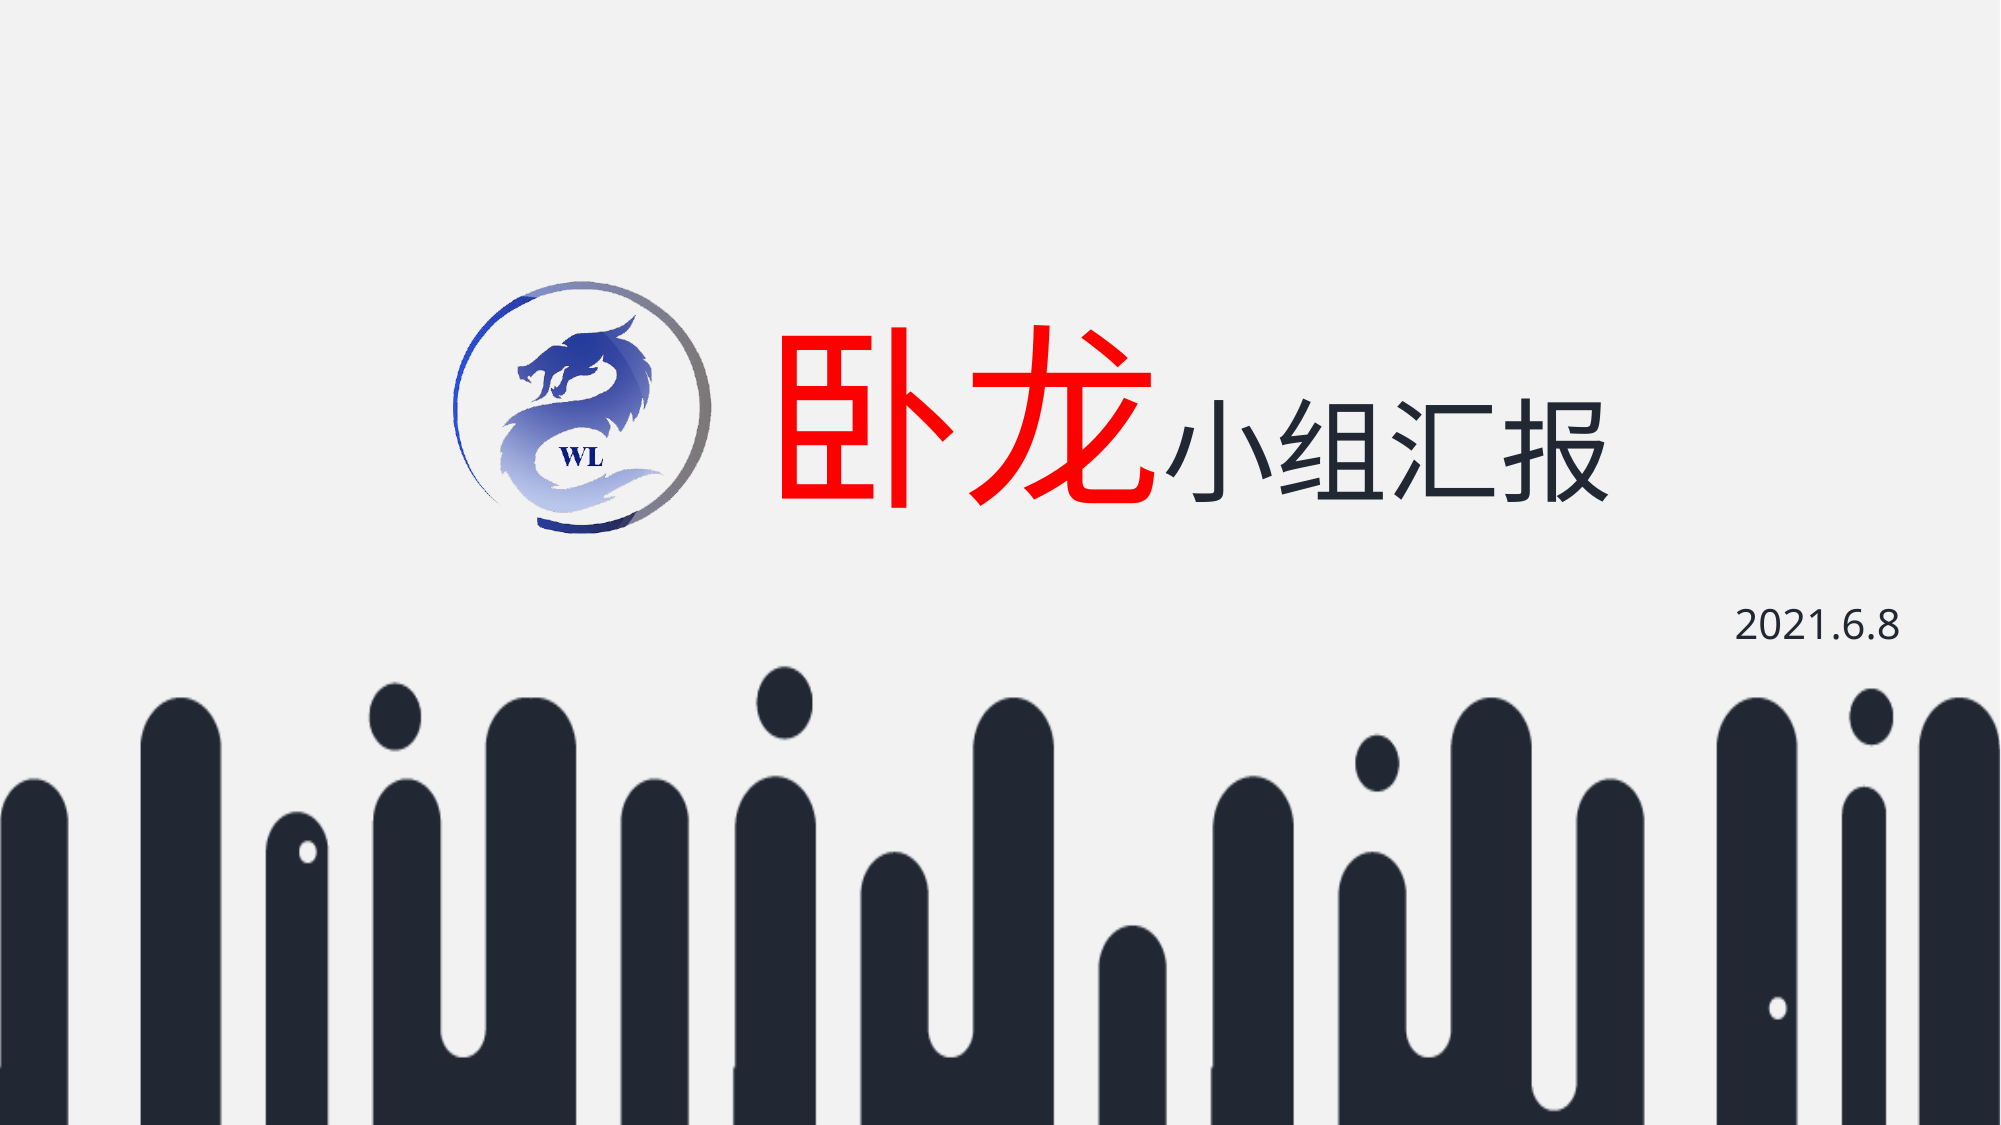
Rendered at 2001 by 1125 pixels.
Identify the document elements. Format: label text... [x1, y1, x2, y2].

picture [0, 0, 2001, 1125]
text_box 2021.6.8 [1719, 590, 1962, 655]
text_box 卧龙小组汇报 [747, 286, 1628, 542]
